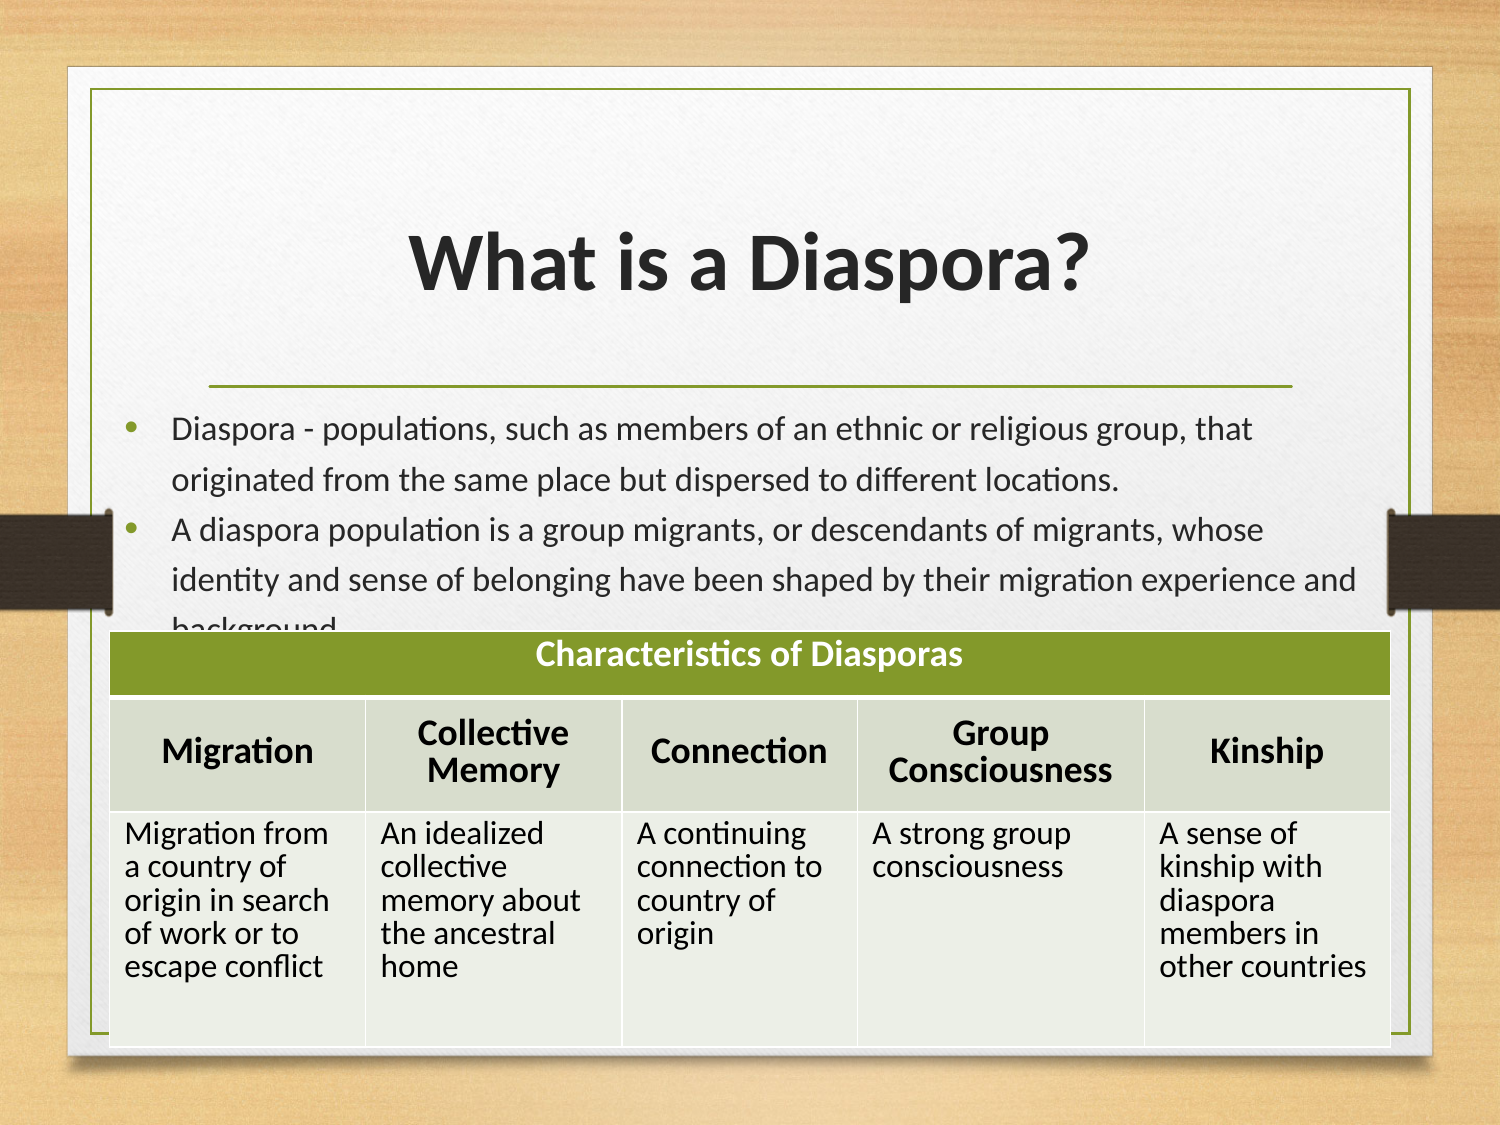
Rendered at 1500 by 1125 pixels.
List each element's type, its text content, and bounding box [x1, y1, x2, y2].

table_cell Kinship [1145, 700, 1390, 811]
table_cell Migration [110, 700, 365, 811]
table_cell Group Consciousness [858, 700, 1144, 811]
picture [0, 0, 1500, 1125]
table_cell A sense of kinship with diaspora members in other countries [1145, 813, 1390, 1046]
list Diaspora - populations, such as members of an ethnic or religious group, that originated from the same place but dispersed to different locations. A diaspora population is a group migrants, or descendants of migrants, whose identity and sense of belonging have been shaped by their migration experience and background. [109, 390, 1391, 630]
table_cell Connection [623, 700, 857, 811]
table_cell An idealized collective memory about the ancestral home [366, 813, 621, 1046]
table_cell A continuing connection to country of origin [623, 813, 857, 1046]
table_cell Migration from a country of origin in search of work or to escape conflict [110, 813, 365, 1046]
table_header Characteristics of Diasporas [110, 632, 1390, 695]
table_cell Collective Memory [366, 700, 621, 811]
table_cell A strong group consciousness [858, 813, 1144, 1046]
title What is a Diaspora? [193, 150, 1309, 365]
